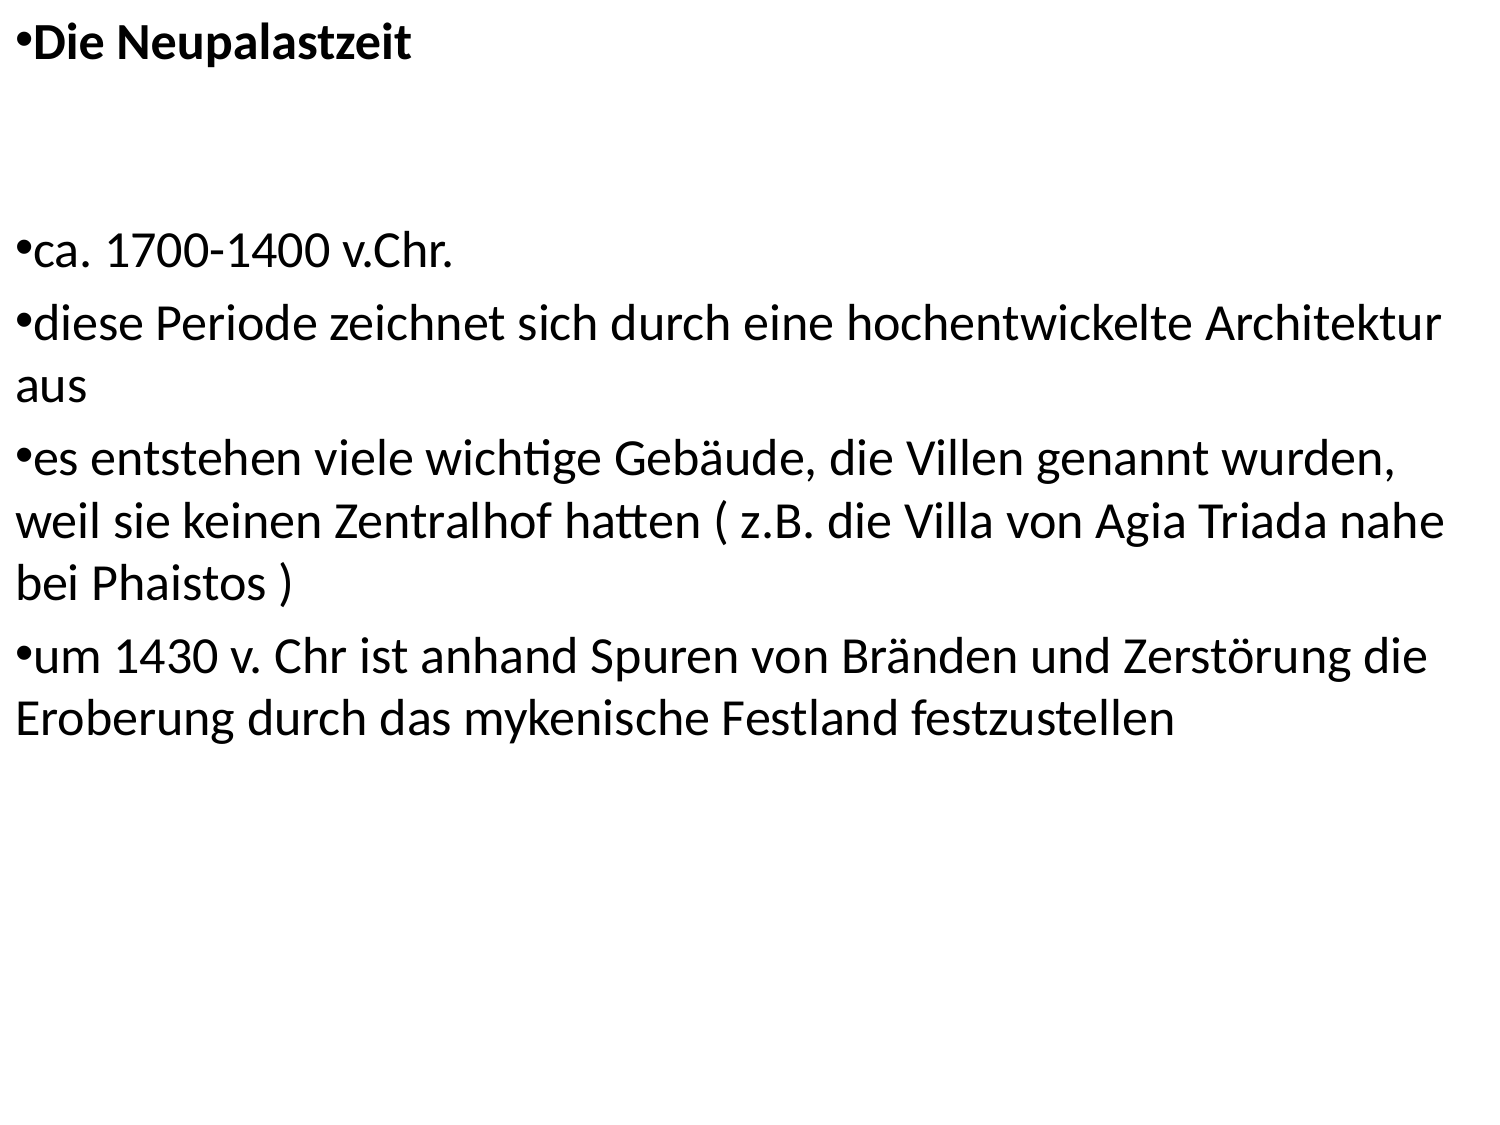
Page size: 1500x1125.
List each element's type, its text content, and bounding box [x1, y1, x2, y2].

subtitle Die Neupalastzeit ca. 1700-1400 v.Chr. diese Periode zeichnet sich durch eine hochentwickelte Architektur aus es entstehen viele wichtige Gebäude, die Villen genannt wurden, weil sie keinen Zentralhof hatten ( z.B. die Villa von Agia Triada nahe bei Phaistos ) um 1430 v. Chr ist anhand Spuren von Bränden und Zerstörung die Eroberung durch das mykenische Festland festzustellen [0, 0, 1500, 1125]
